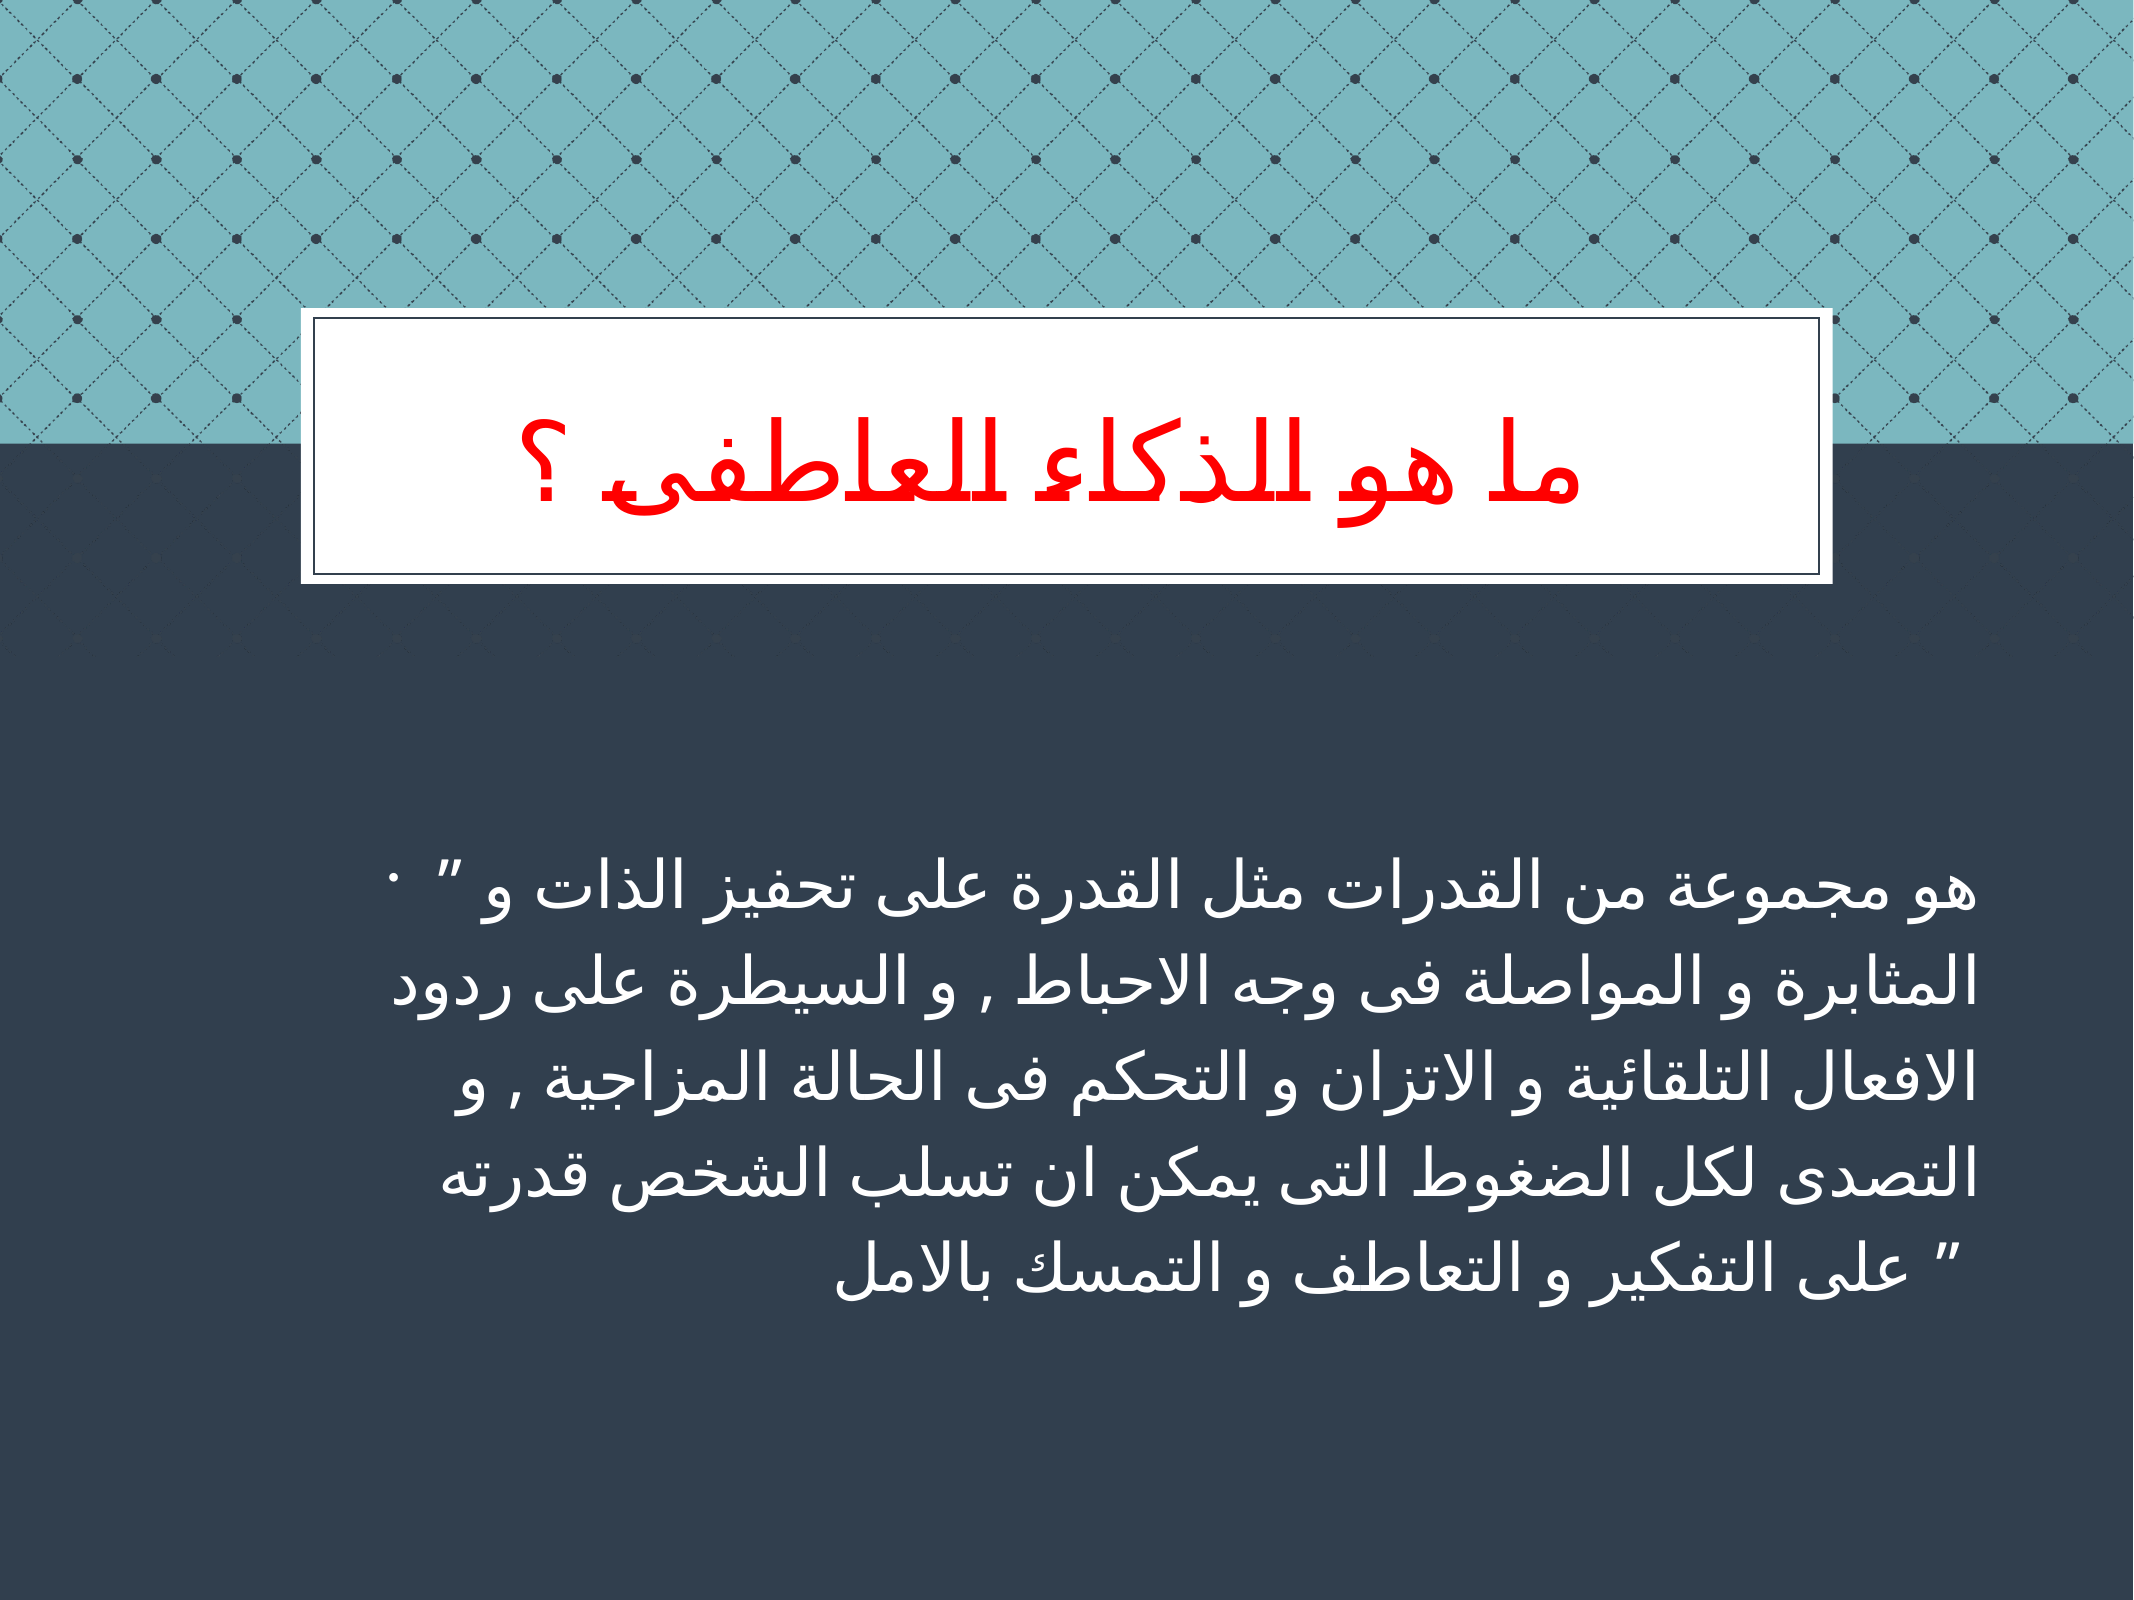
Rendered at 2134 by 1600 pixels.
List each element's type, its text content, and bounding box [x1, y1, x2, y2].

title ما هو الذكاء العاطفى ؟ [301, 391, 1833, 540]
list ” هو مجموعة من القدرات مثل القدرة على تحفيز الذات و المثابرة و المواصلة فى وجه الاحباط , و السيطرة على ردود الافعال التلقائية و الاتزان و التحكم فى الحالة المزاجية , و التصدى لكل الضغوط التى يمكن ان تسلب الشخص قدرته على التفكير و التعاطف و التمسك بالامل ” [277, 684, 1983, 1447]
picture [0, 0, 2134, 657]
